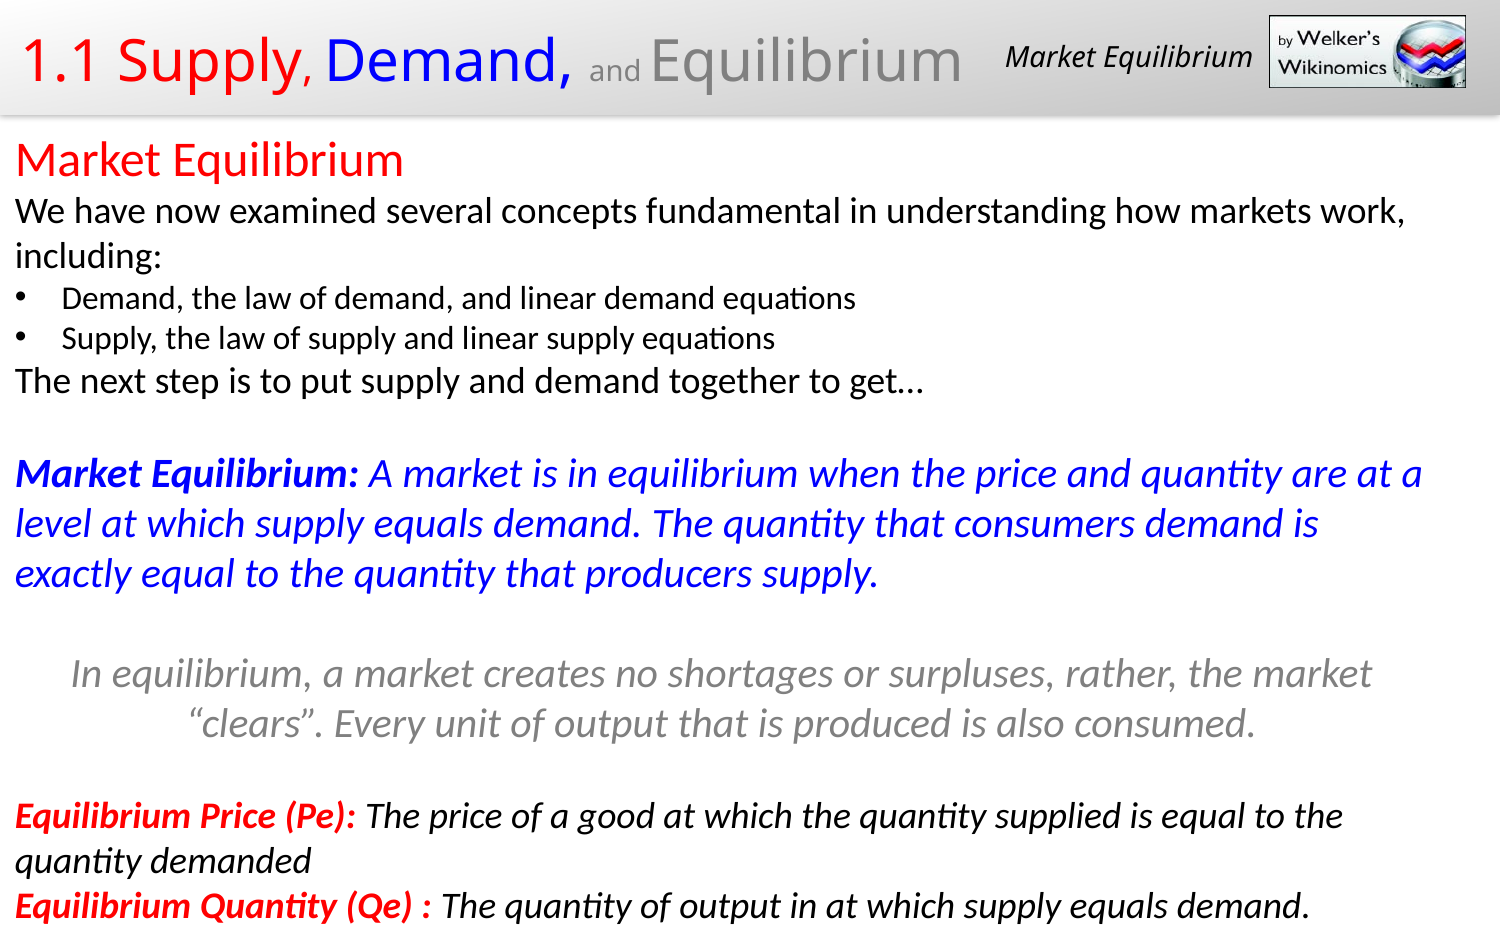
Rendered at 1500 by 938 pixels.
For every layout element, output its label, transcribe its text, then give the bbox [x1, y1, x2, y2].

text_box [0, 0, 1500, 115]
text_box Market Equilibrium We have now examined several concepts fundamental in understanding how markets work, including: Demand, the law of demand, and linear demand equations Supply, the law of supply and linear supply equations The next step is to put supply and demand together to get… Market Equilibrium: A market is in equilibrium when the price and quantity are at a level at which supply equals demand. The quantity that consumers demand is exactly equal to the quantity that producers supply. In equilibrium, a market creates no shortages or surpluses, rather, the market “clears”. Every unit of output that is produced is also consumed. Equilibrium Price (Pe): The price of a good at which the quantity supplied is equal to the quantity demanded Equilibrium Quantity (Qe) : The quantity of output in at which supply equals demand. [0, 123, 1445, 934]
